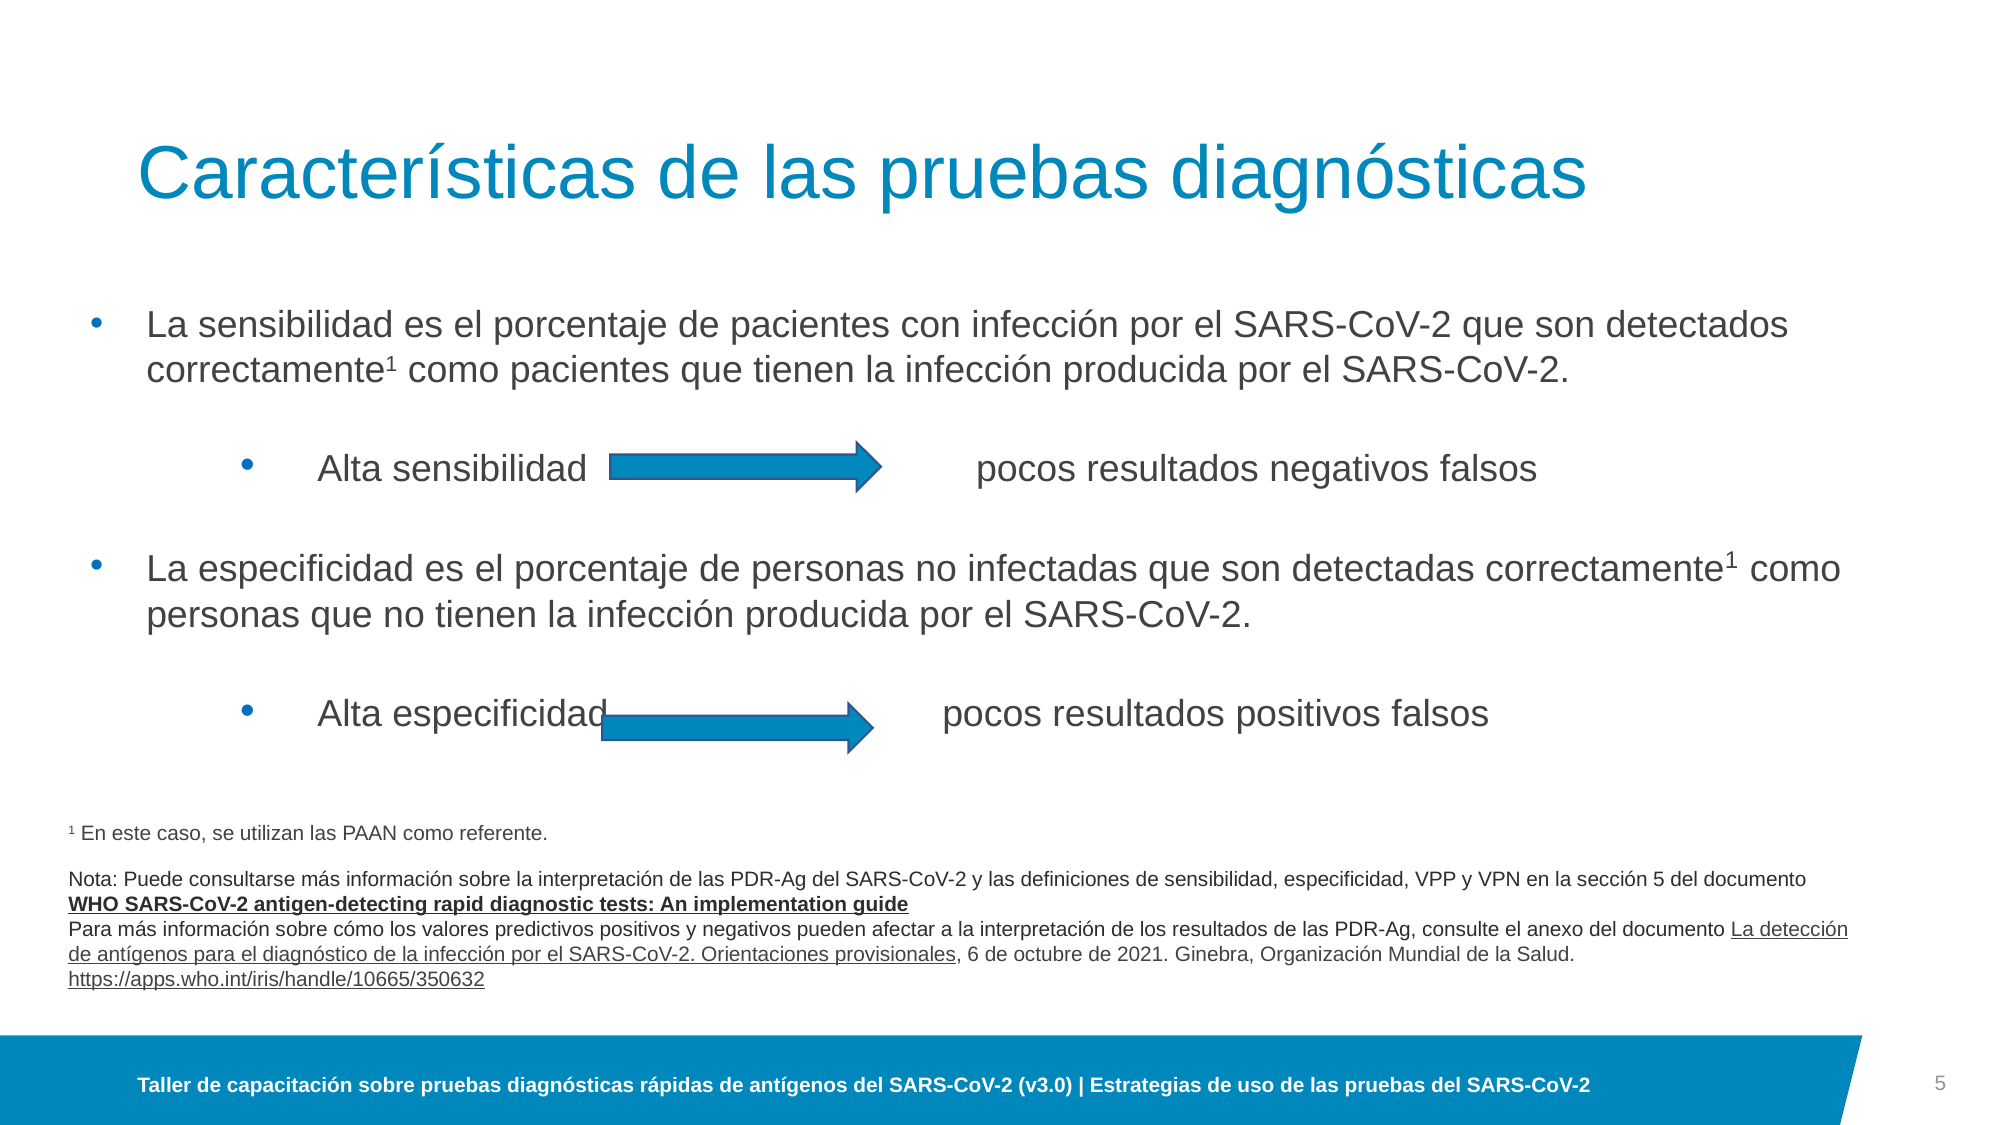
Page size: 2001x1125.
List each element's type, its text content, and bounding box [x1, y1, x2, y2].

text_box 1 En este caso, se utilizan las PAAN como referente. [53, 812, 632, 877]
text_box [610, 442, 881, 492]
slide_number 5 [1862, 1035, 1947, 1125]
text_box La sensibilidad es el porcentaje de pacientes con infección por el SARS-CoV-2 que son detectados correctamente1 como pacientes que tienen la infección producida por el SARS-CoV-2. Alta sensibilidad pocos resultados negativos falsos La especificidad es el porcentaje de personas no infectadas que son detectadas correctamente1 como personas que no tienen la infección producida por el SARS-CoV-2. Alta especificidad pocos resultados positivos falsos [74, 292, 1863, 743]
title Características de las pruebas diagnósticas [137, 59, 1863, 215]
footer Taller de capacitación sobre pruebas diagnósticas rápidas de antígenos del SARS-CoV-2 (v3.0) | Estrategias de uso de las pruebas del SARS-CoV-2 [137, 1042, 1750, 1125]
text_box Nota: Puede consultarse más información sobre la interpretación de las PDR-Ag del SARS-CoV-2 y las definiciones de sensibilidad, especificidad, VPP y VPN en la sección 5 del documento WHO SARS-CoV-2 antigen-detecting rapid diagnostic tests: An implementation guide Para más información sobre cómo los valores predictivos positivos y negativos pueden afectar a la interpretación de los resultados de las PDR-Ag, consulte el anexo del documento La detección de antígenos para el diagnóstico de la infección por el SARS-CoV-2. Orientaciones provisionales, 6 de octubre de 2021. Ginebra, Organización Mundial de la Salud. https://apps.who.int/iris/handle/10665/350632 [53, 858, 1884, 999]
text_box [602, 703, 873, 753]
